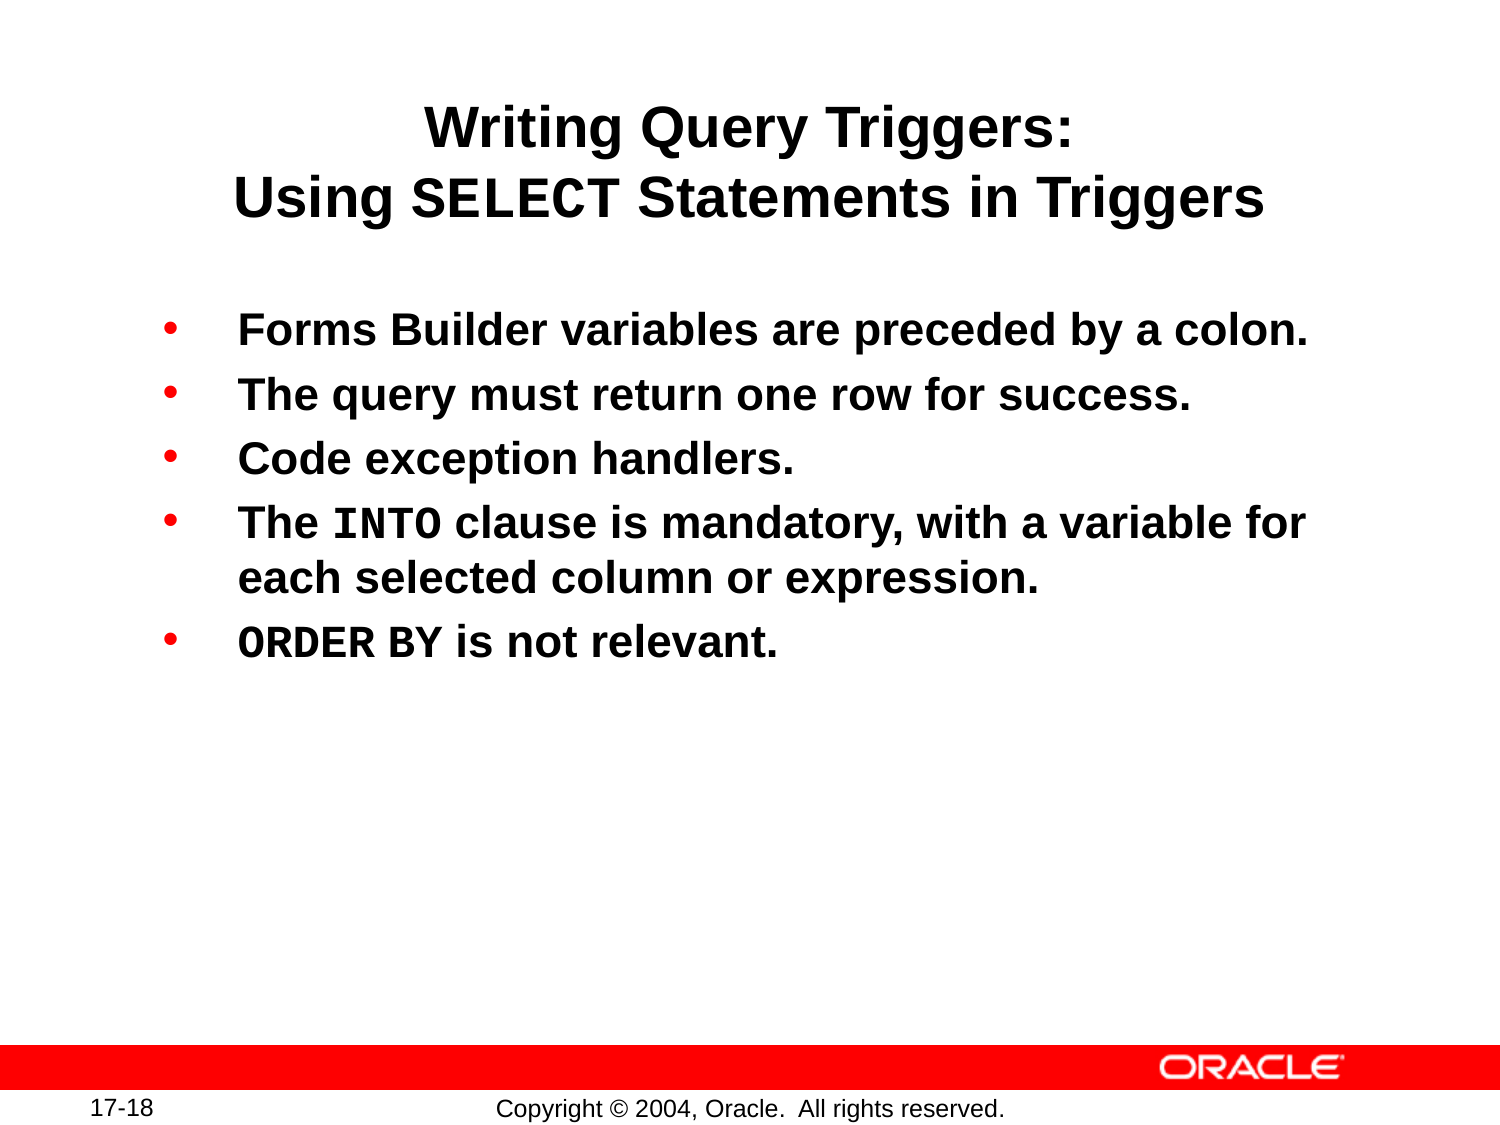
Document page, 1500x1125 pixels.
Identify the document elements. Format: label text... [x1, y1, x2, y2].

list Forms Builder variables are preceded by a colon. The query must return one row for success. Code exception handlers. The INTO clause is mandatory, with a variable for each selected column or expression. ORDER BY is not relevant. [141, 297, 1351, 676]
title Writing Query Triggers: Using SELECT Statements in Triggers [149, 87, 1351, 232]
